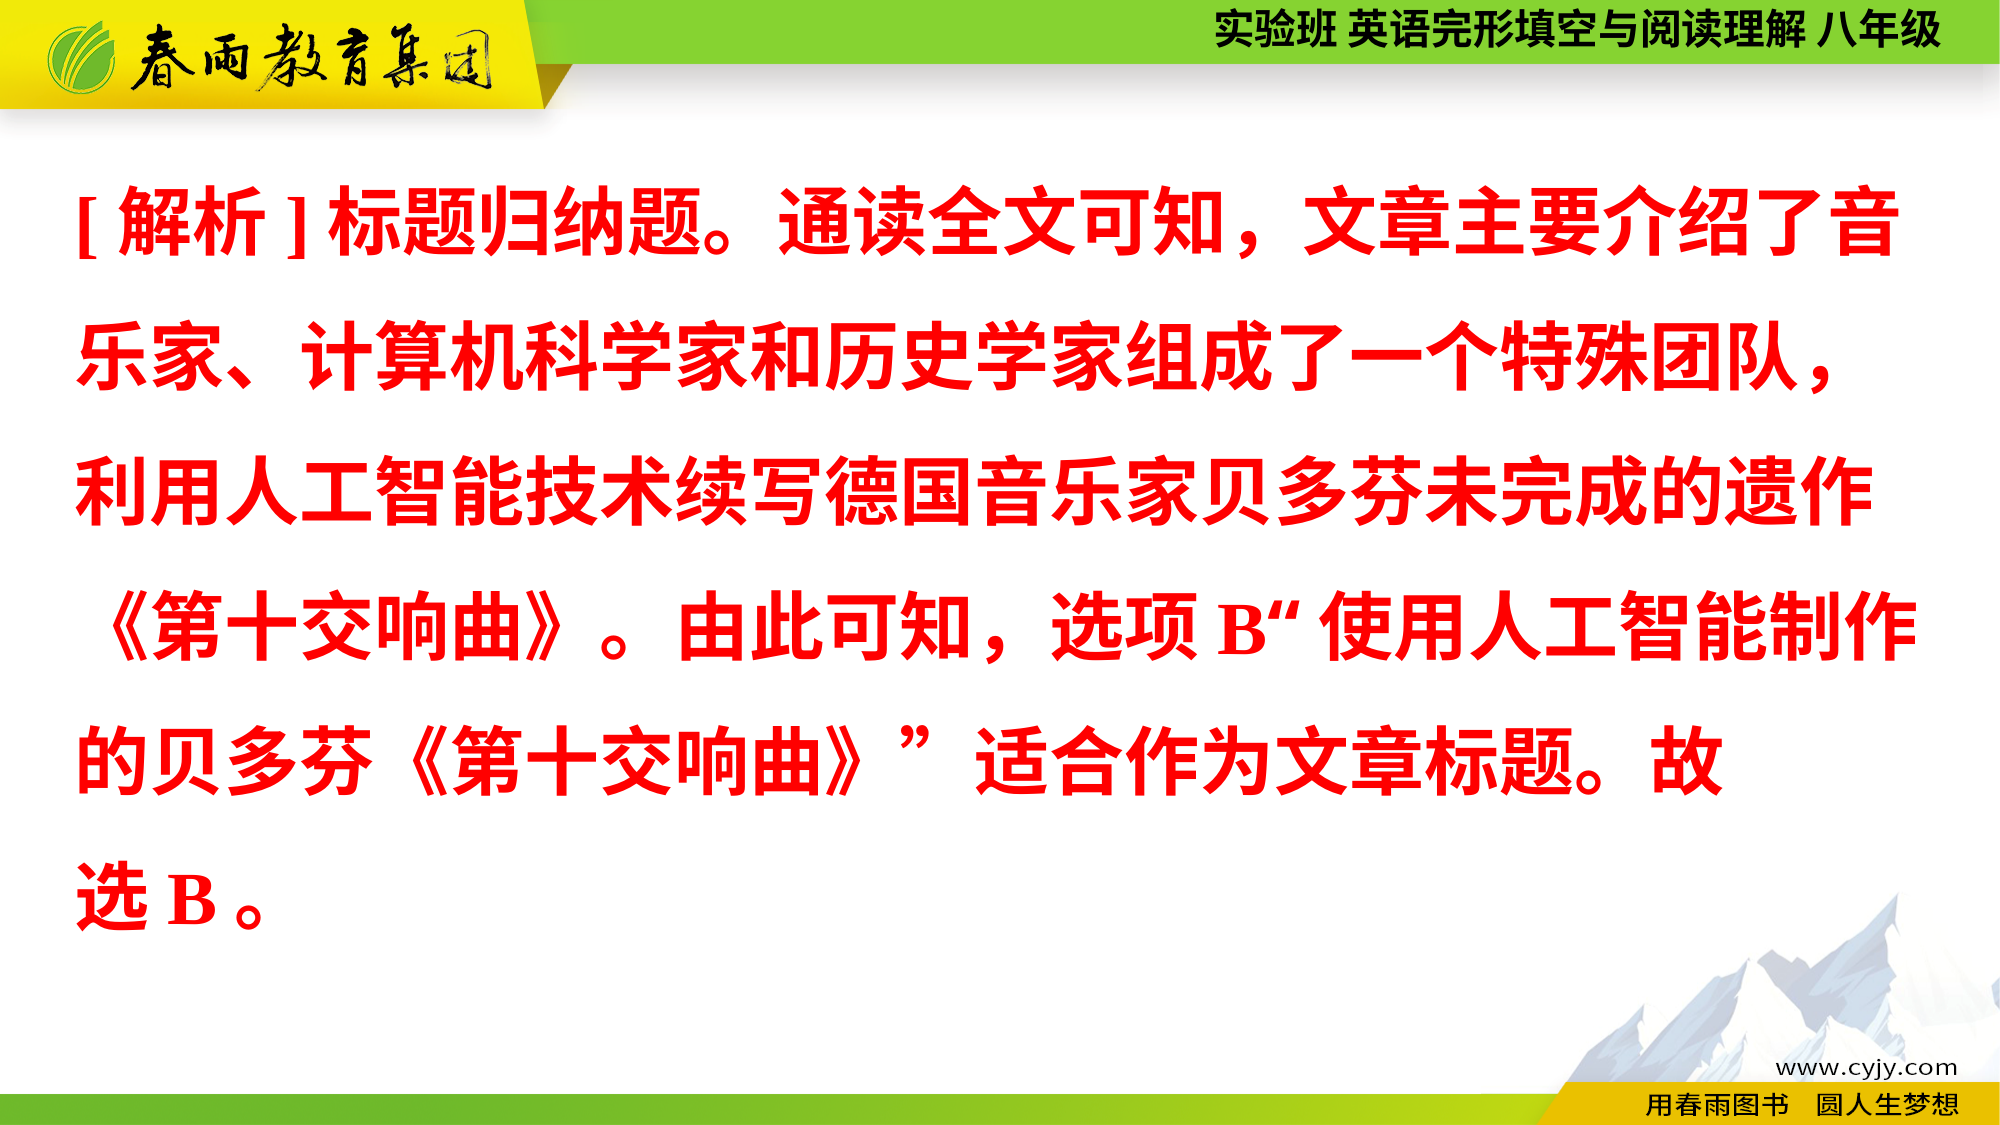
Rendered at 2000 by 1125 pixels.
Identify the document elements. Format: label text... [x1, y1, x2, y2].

picture [0, 0, 2000, 1125]
list [解析]标题归纳题。通读全文可知，文章主要介绍了音乐家、计算机科学家和历史学家组成了一个特殊团队，利用人工智能技术续写德国音乐家贝多芬未完成的遗作《第十交响曲》。由此可知，选项B“使用人工智能制作的贝多芬《第十交响曲》”适合作为文章标题。故 选B。 [59, 122, 1944, 956]
